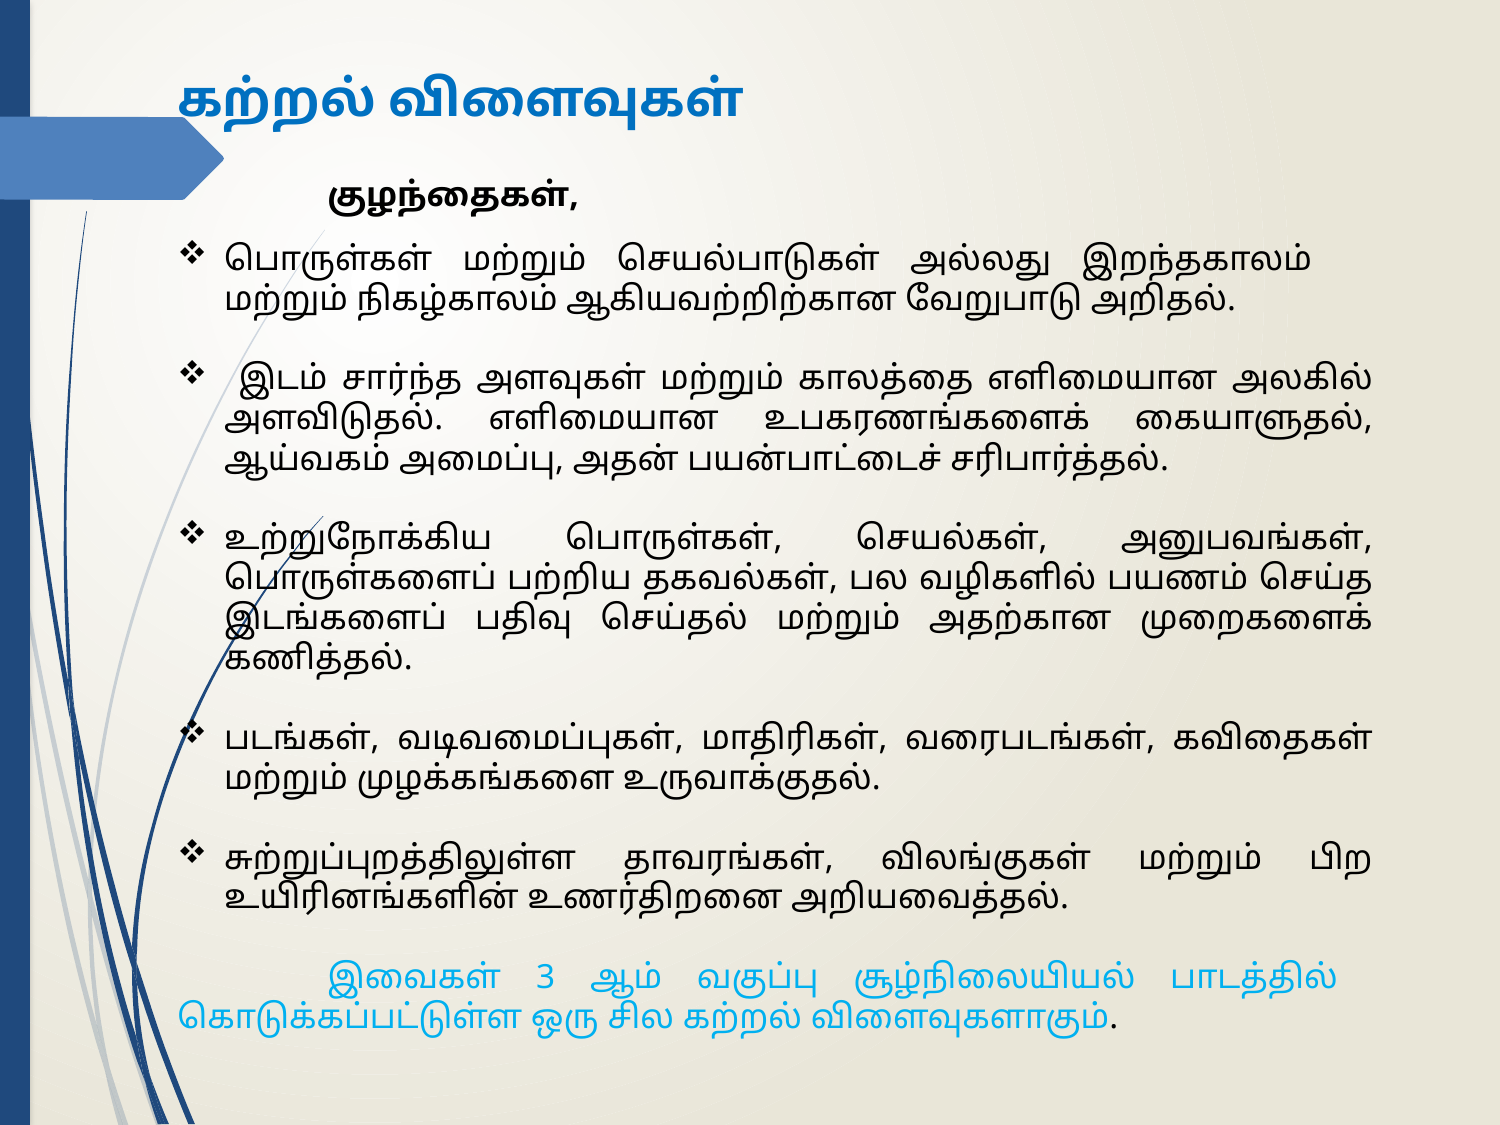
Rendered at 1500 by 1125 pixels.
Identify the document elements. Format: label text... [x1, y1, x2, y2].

text_box கற்றல் விளைவுகள் குழந்தைகள், பொருள்கள் மற்றும் செயல்பாடுகள் அல்லது இறந்தகாலம் மற்றும் நிகழ்காலம் ஆகியவற்றிற்கான வேறுபாடு அறிதல். இடம் சார்ந்த அளவுகள் மற்றும் காலத்தை எளிமையான அலகில் அளவிடுதல். எளிமையான உபகரணங்களைக் கையாளுதல், ஆய்வகம் அமைப்பு, அதன் பயன்பாட்டைச் சரிபார்த்தல். உற்றுநோக்கிய பொருள்கள், செயல்கள், அனுபவங்கள், பொருள்களைப் பற்றிய தகவல்கள், பல வழிகளில் பயணம் செய்த இடங்களைப் பதிவு செய்தல் மற்றும் அதற்கான முறைகளைக் கணித்தல். படங்கள், வடிவமைப்புகள், மாதிரிகள், வரைபடங்கள், கவிதைகள் மற்றும் முழக்கங்களை உருவாக்குதல். சுற்றுப்புறத்திலுள்ள தாவரங்கள், விலங்குகள் மற்றும் பிற உயிரினங்களின் உணர்திறனை அறியவைத்தல். இவைகள் 3 ஆம் வகுப்பு சூழ்நிலையியல் பாடத்தில் கொடுக்கப்பட்டுள்ள ஒரு சில கற்றல் விளைவுகளாகும். [162, 49, 1388, 1043]
